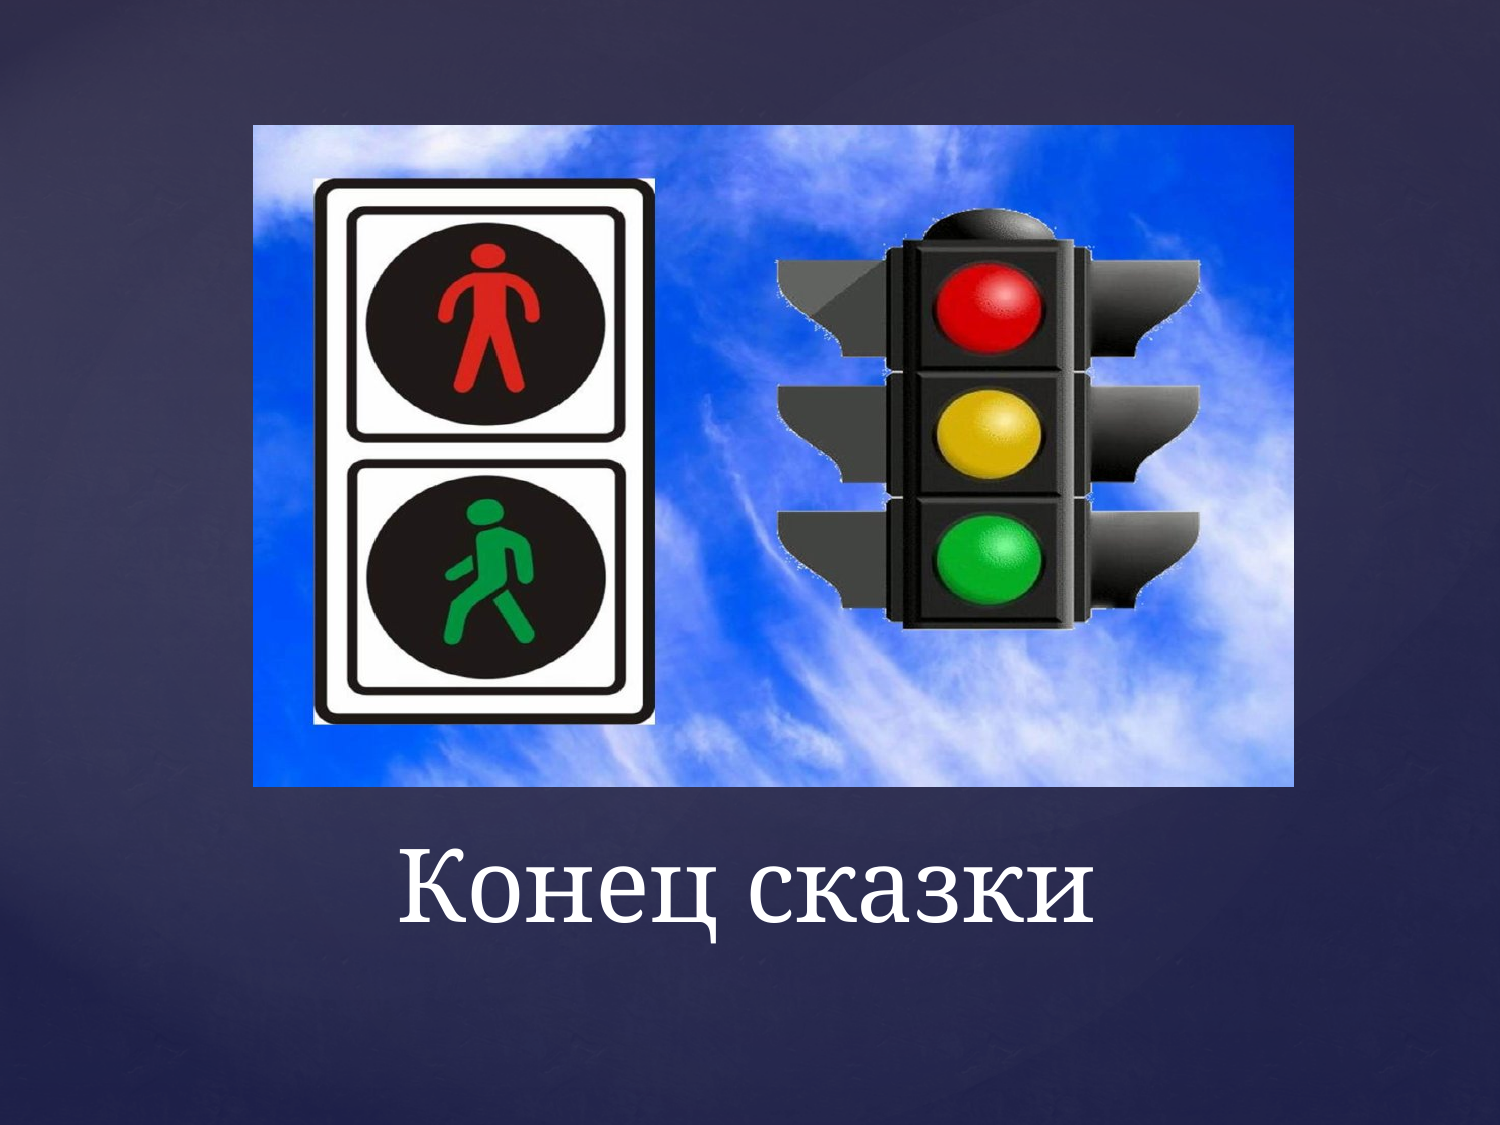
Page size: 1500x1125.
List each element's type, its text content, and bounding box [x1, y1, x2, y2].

picture [253, 124, 1294, 788]
title Конец сказки [127, 800, 1365, 950]
